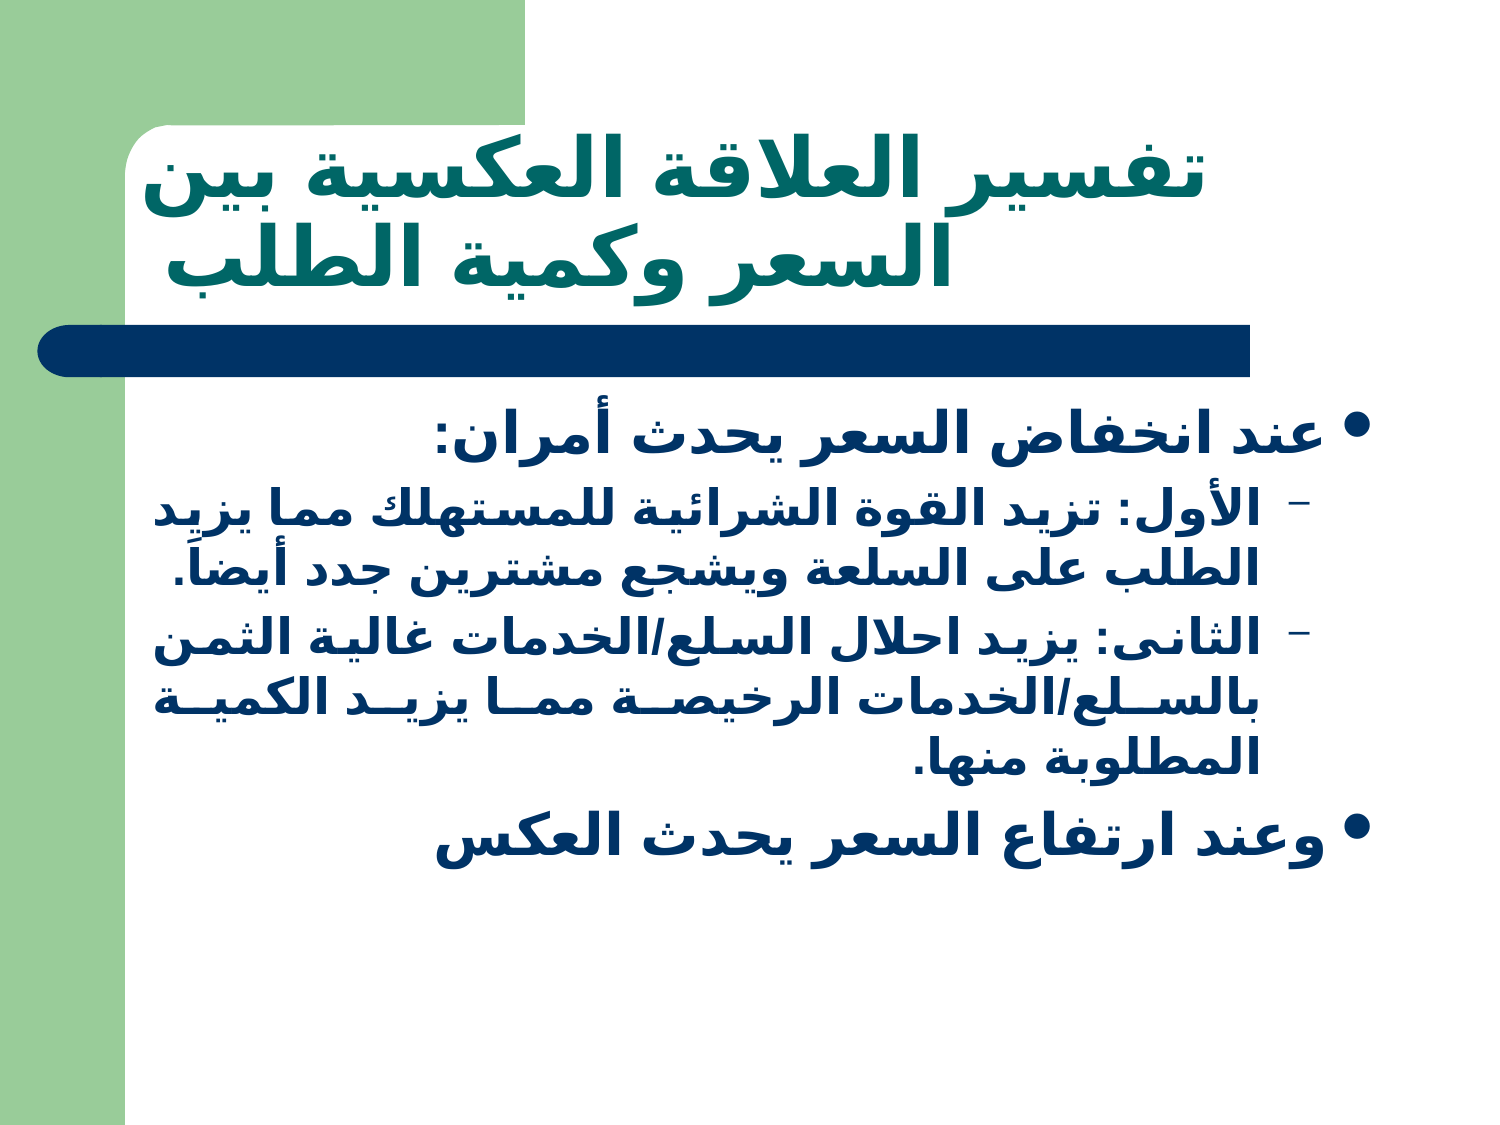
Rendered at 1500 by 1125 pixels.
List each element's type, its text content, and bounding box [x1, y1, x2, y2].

title تفسير العلاقة العكسية بين السعر وكمية الطلب [125, 125, 1425, 313]
list عند انخفاض السعر يحدث أمران: الأول: تزيد القوة الشرائية للمستهلك مما يزيد الطلب على السلعة ويشجع مشترين جدد أيضاَ. الثانى: يزيد احلال السلع/الخدمات غالية الثمن بالسلع/الخدمات الرخيصة مما يزيد الكمية المطلوبة منها. وعند ارتفاع السعر يحدث العكس [137, 387, 1400, 999]
